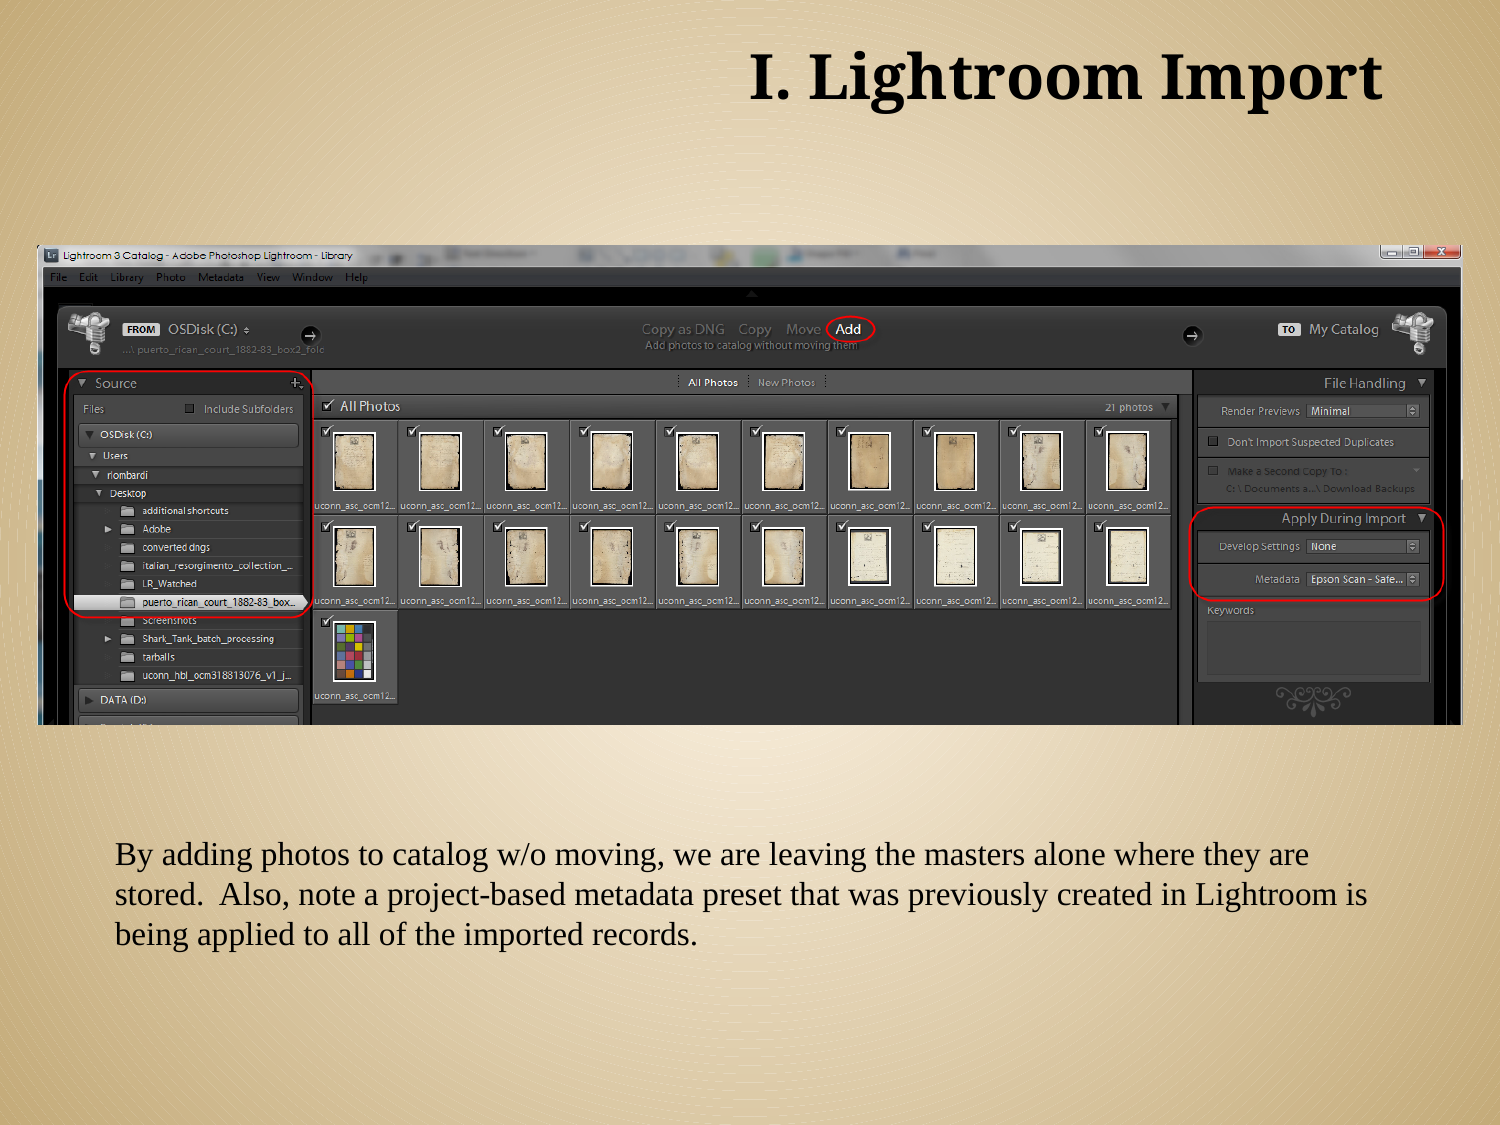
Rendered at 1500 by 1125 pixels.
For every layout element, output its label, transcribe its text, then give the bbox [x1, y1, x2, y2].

text_box By adding photos to catalog w/o moving, we are leaving the masters alone where they are stored. Also, note a project-based metadata preset that was previously created in Lightroom is being applied to all of the imported records. [99, 824, 1413, 960]
text_box I. Lightroom Import [112, 49, 1388, 113]
picture [37, 245, 1463, 726]
